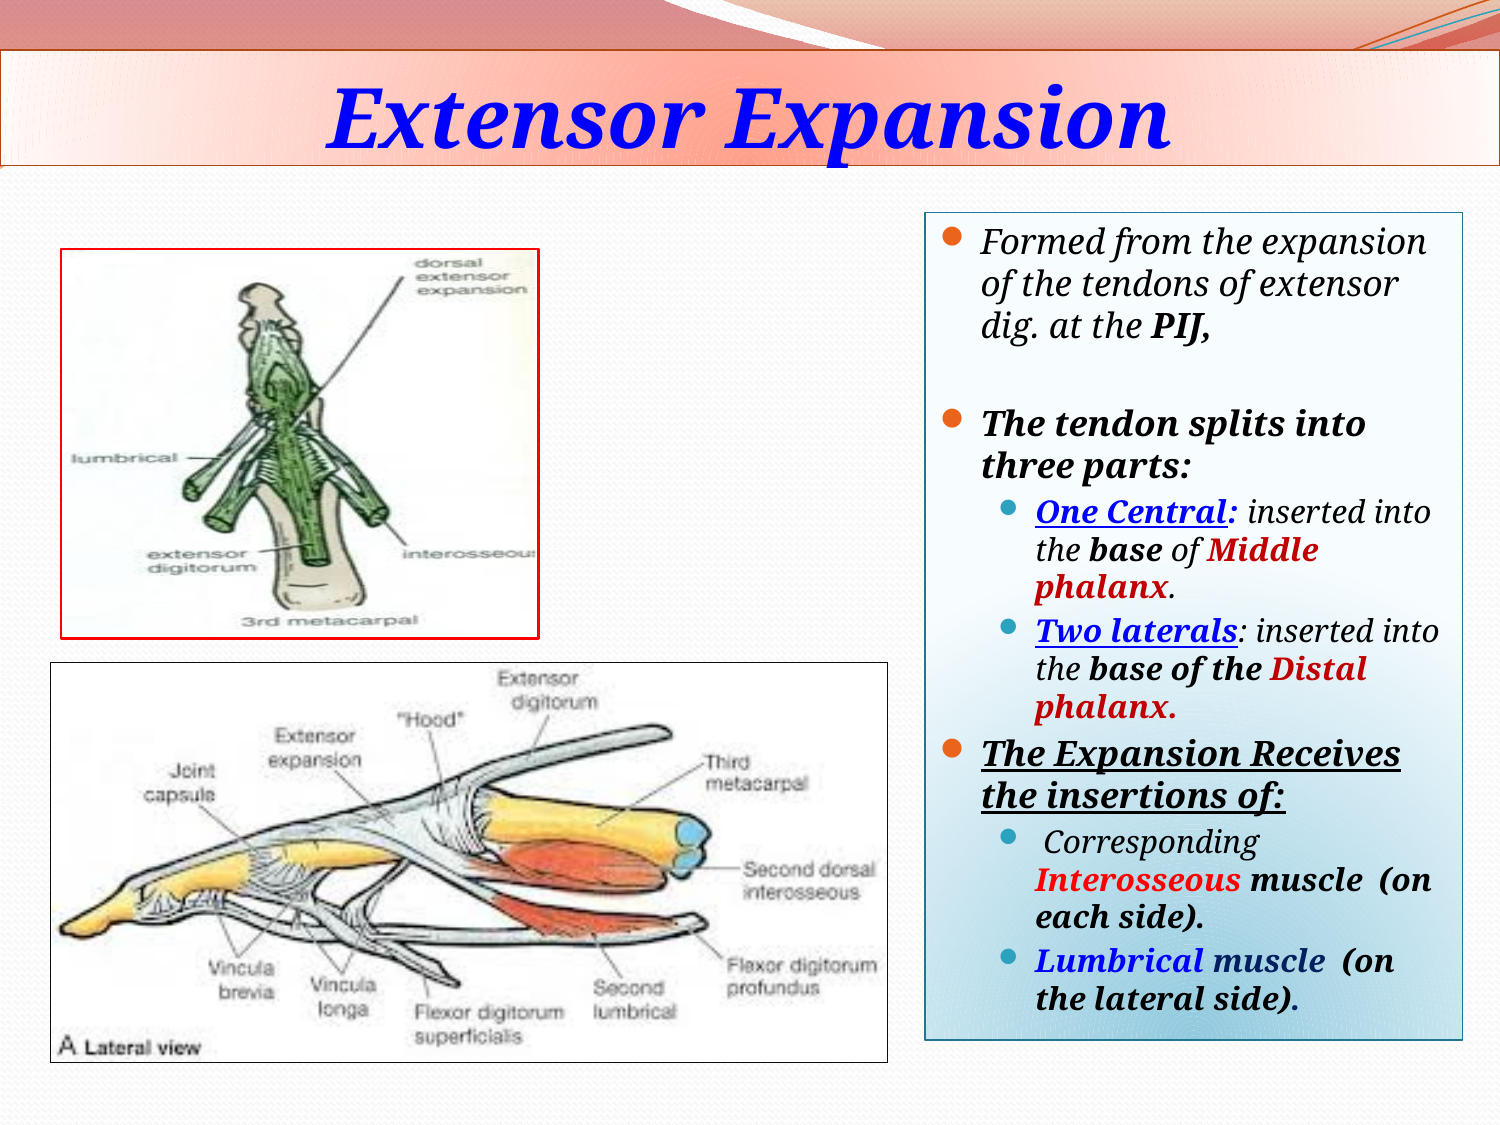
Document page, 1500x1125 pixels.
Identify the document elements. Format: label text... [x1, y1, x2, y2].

picture [49, 662, 888, 1063]
list Formed from the expansion of the tendons of extensor dig. at the PIJ, The tendon splits into three parts: One Central: inserted into the base of Middle phalanx. Two laterals: inserted into the base of the Distal phalanx. The Expansion Receives the insertions of: Corresponding Interosseous muscle (on each side). Lumbrical muscle (on the lateral side). [924, 212, 1463, 1041]
picture [61, 249, 538, 638]
title Extensor Expansion [0, 49, 1500, 166]
